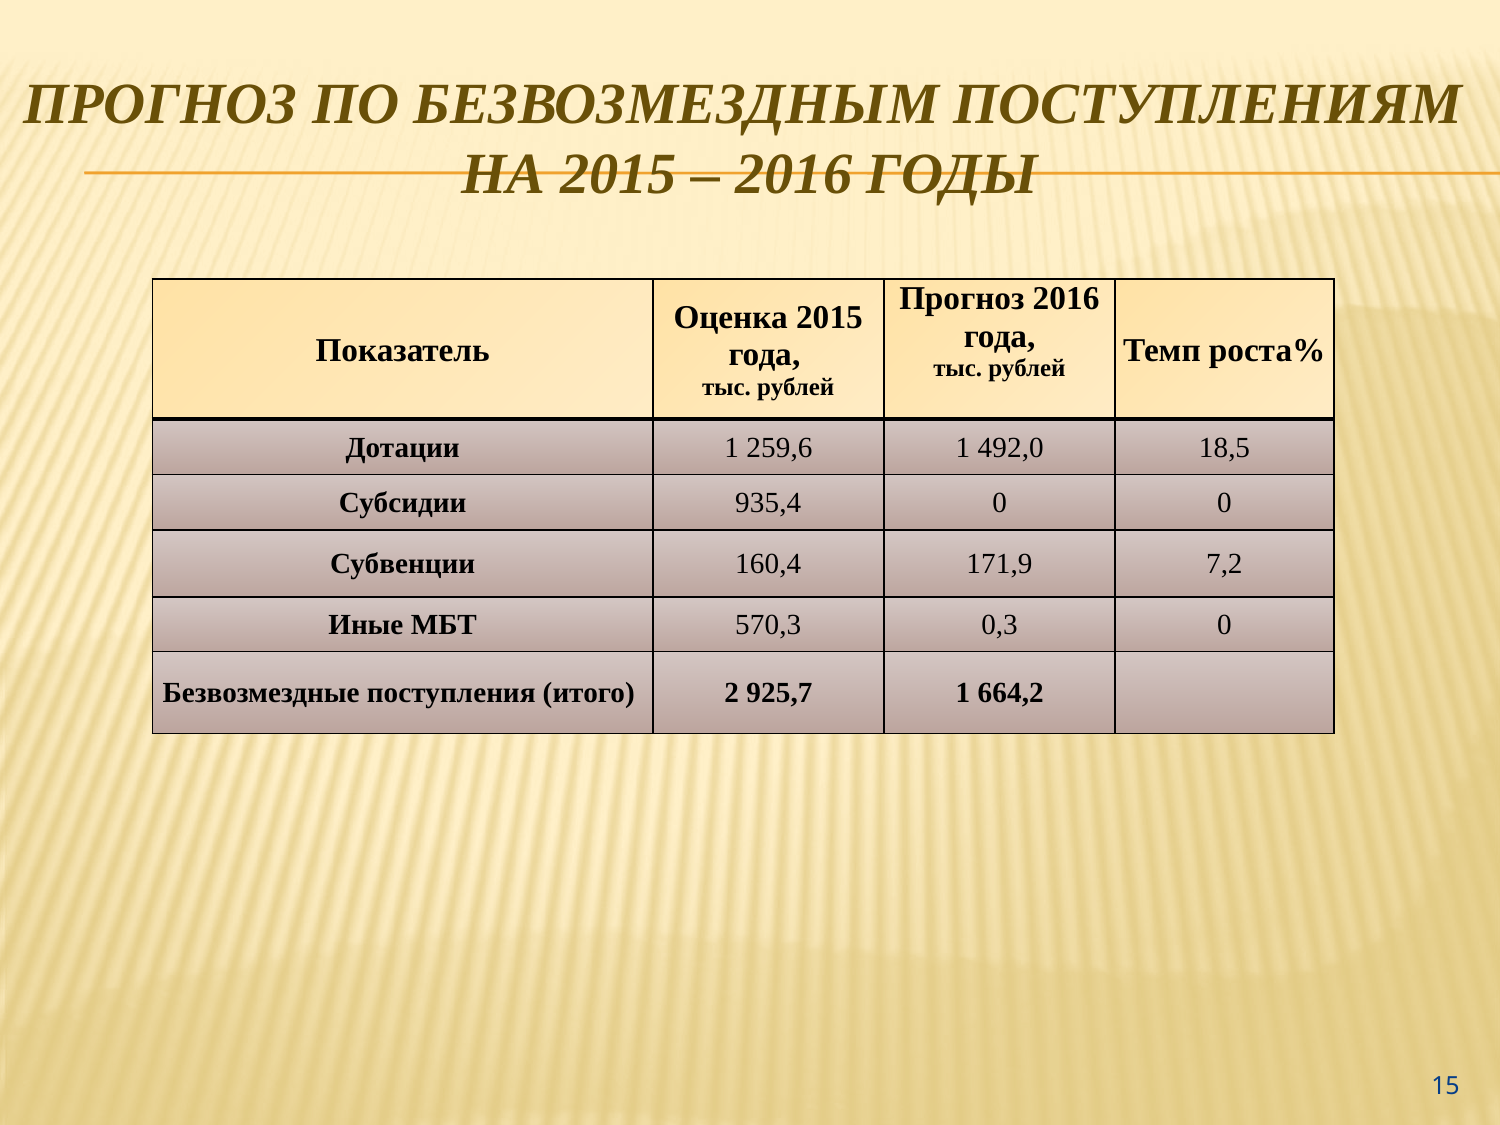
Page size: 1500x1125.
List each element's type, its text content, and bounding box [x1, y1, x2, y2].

table_cell 171,9 [885, 531, 1114, 596]
table_header Показатель [153, 280, 652, 417]
text_box [10, 692, 1476, 782]
table_cell [1116, 652, 1333, 692]
table_header Оценка 2015 года, тыс. рублей [654, 280, 883, 417]
table_cell Дотации [153, 421, 652, 474]
table_cell 935,4 [654, 475, 883, 529]
table_cell 1 492,0 [885, 421, 1114, 474]
table_cell 7,2 [1116, 531, 1333, 596]
table_cell 1 259,6 [654, 421, 883, 474]
title Прогноз по безвозмездным поступлениям на 2015 – 2016 годы [0, 54, 1500, 216]
table_cell Субвенции [153, 531, 652, 596]
table_cell Иные МБТ [153, 598, 652, 651]
table_cell 570,3 [654, 598, 883, 651]
table_cell Субсидии [153, 475, 652, 529]
table_header Темп роста% [1116, 280, 1333, 417]
table_cell 18,5 [1116, 421, 1333, 474]
slide_number 15 [1350, 1061, 1475, 1103]
table_cell 0 [885, 475, 1114, 529]
table_cell 0,3 [885, 598, 1114, 651]
table_cell 2 925,7 [654, 652, 883, 692]
table_header Прогноз 2016 года, тыс. рублей [885, 280, 1114, 417]
table_cell Безвозмездные поступления (итого) [153, 652, 652, 692]
table_cell 1 664,2 [885, 652, 1114, 692]
table_cell 160,4 [654, 531, 883, 596]
table_cell 0 [1116, 475, 1333, 529]
table_cell 0 [1116, 598, 1333, 651]
